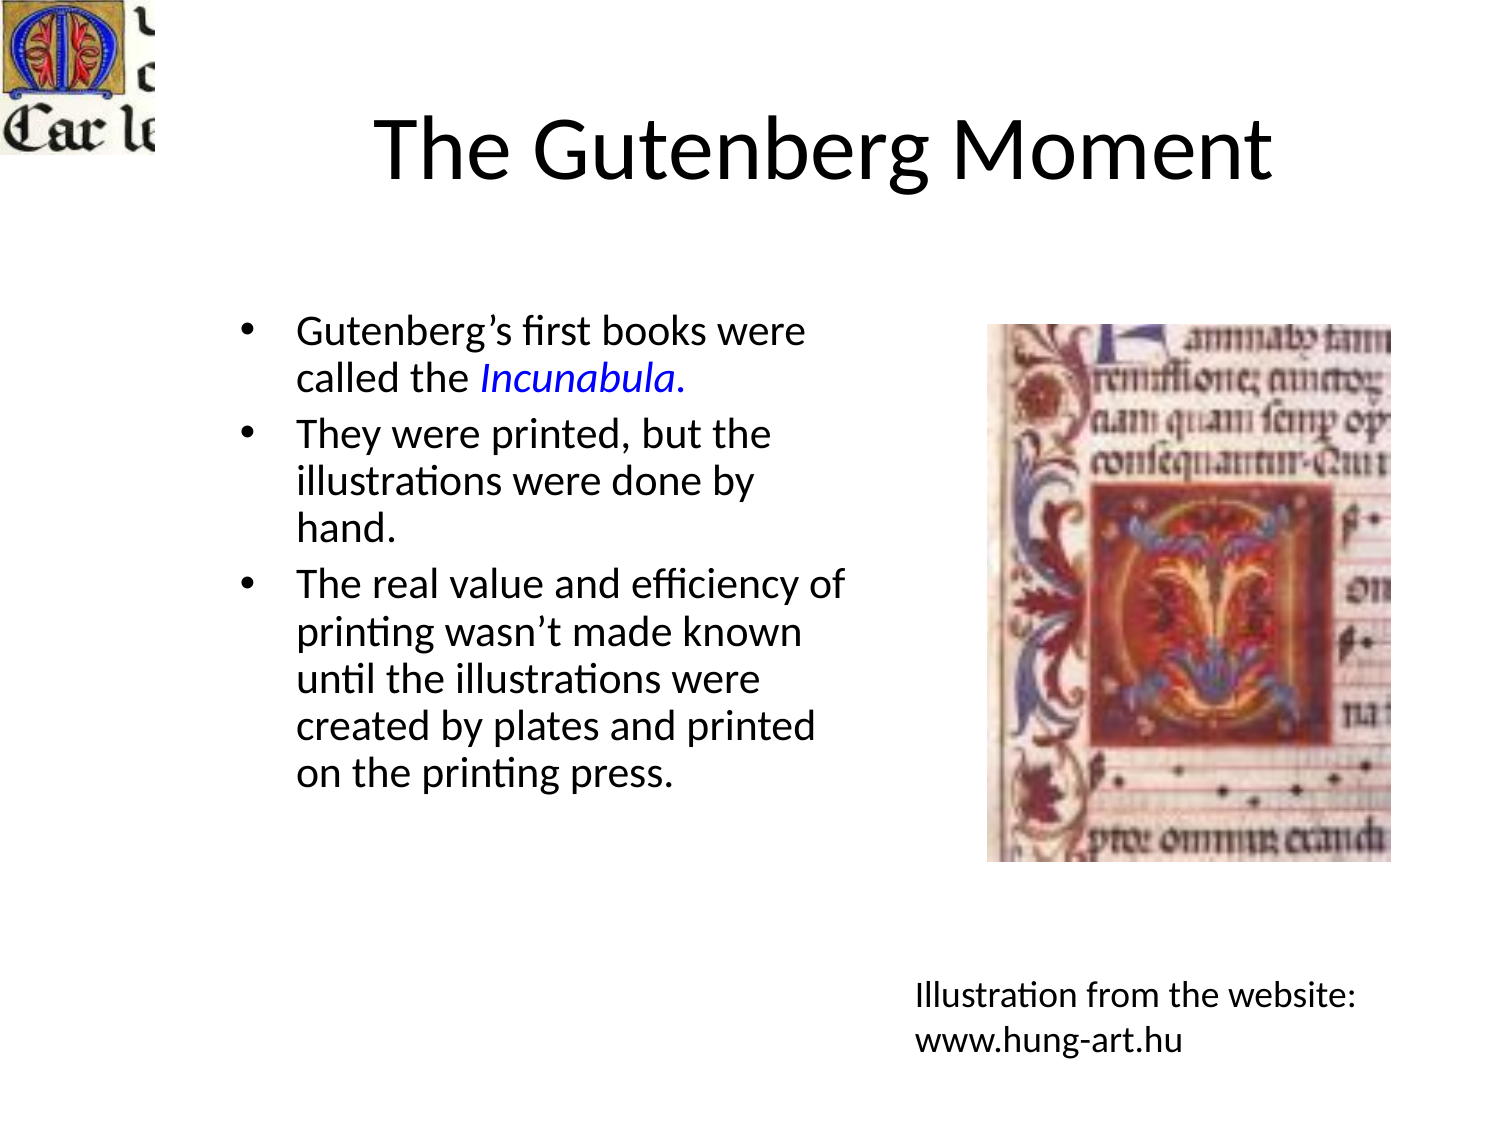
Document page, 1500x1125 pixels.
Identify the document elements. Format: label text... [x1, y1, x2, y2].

text_box Illustration from the website: www.hung-art.hu [899, 962, 1500, 1068]
title The Gutenberg Moment [224, 49, 1425, 237]
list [987, 324, 1391, 862]
list Gutenberg’s first books were called the Incunabula. They were printed, but the illustrations were done by hand. The real value and efficiency of printing wasn’t made known until the illustrations were created by plates and printed on the printing press. [224, 299, 875, 975]
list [0, 0, 155, 155]
